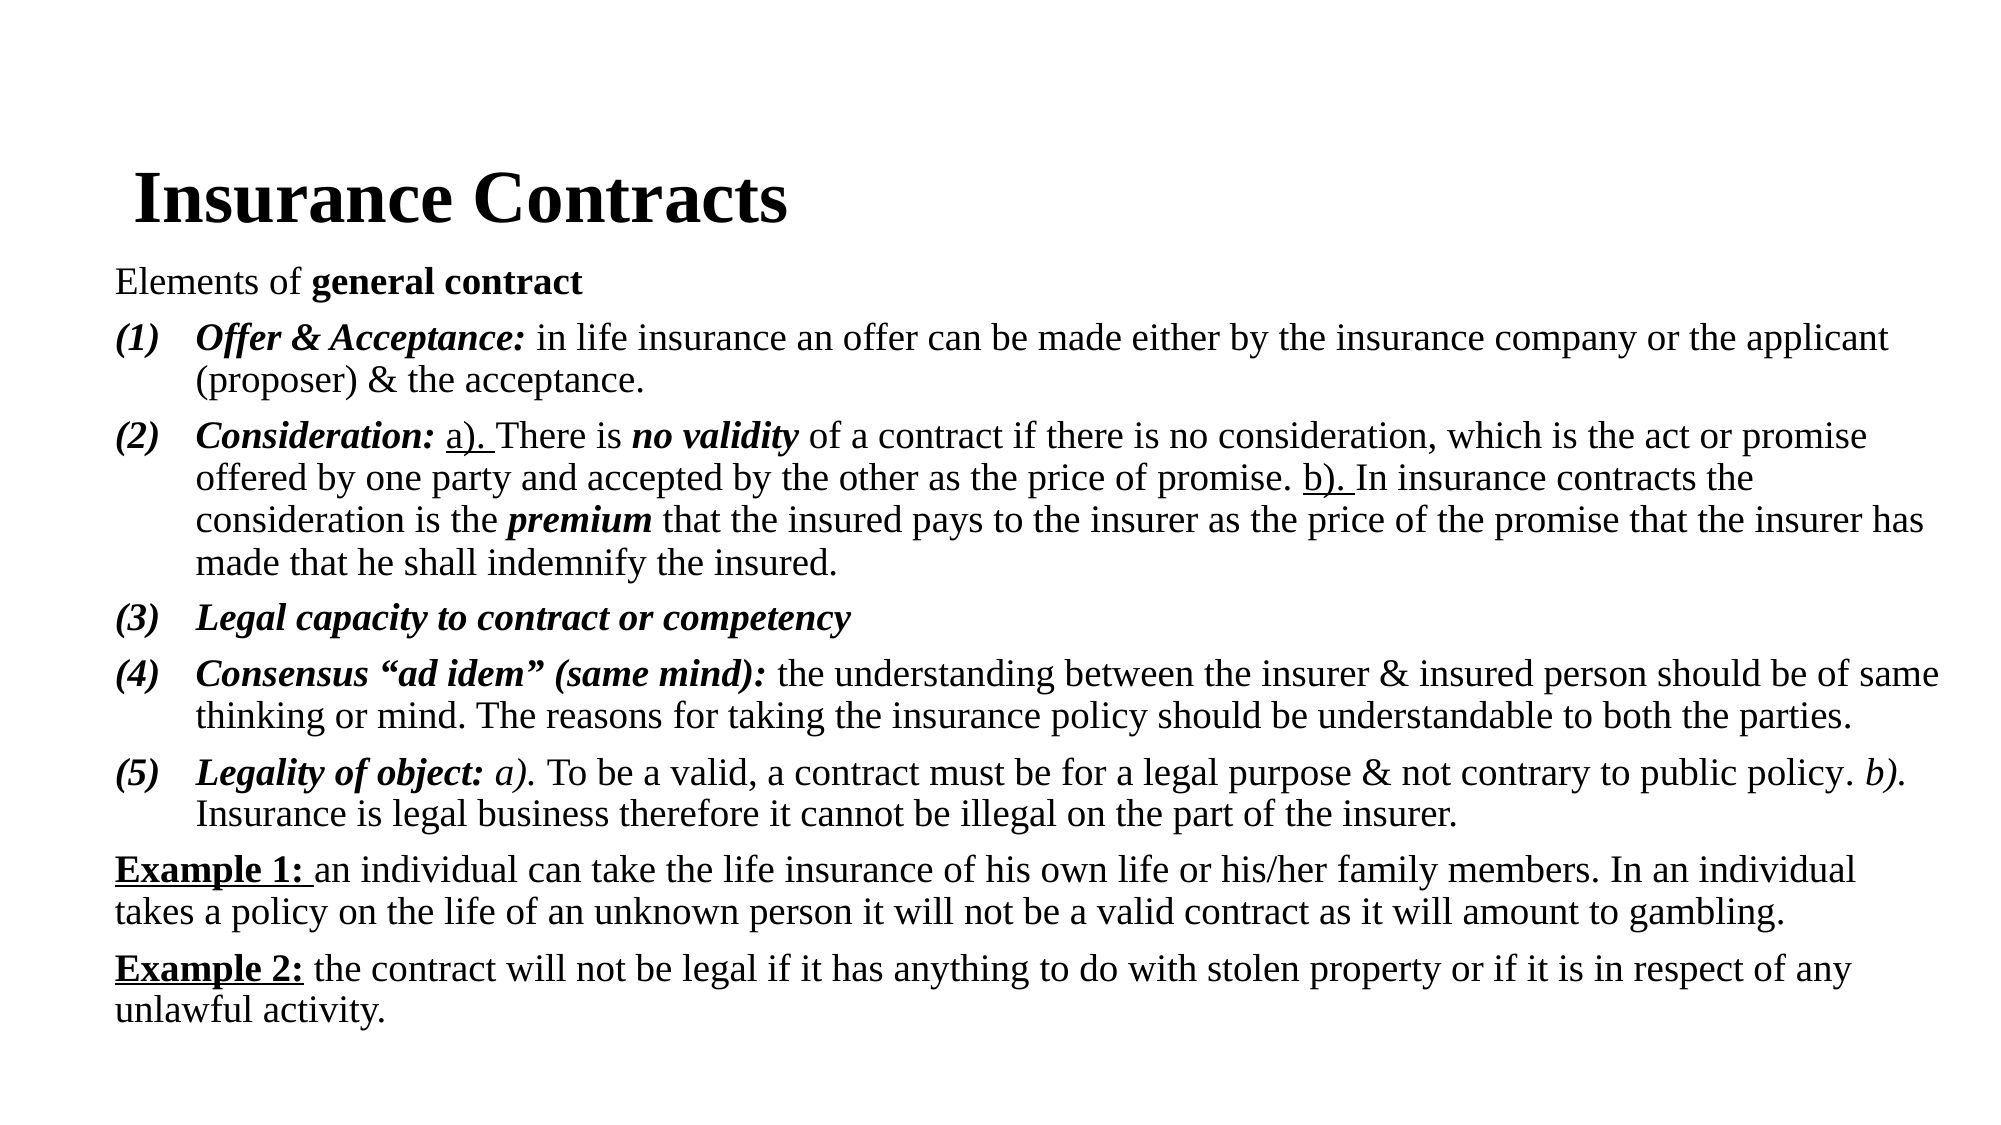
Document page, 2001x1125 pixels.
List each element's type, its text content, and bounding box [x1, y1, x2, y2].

list Elements of general contract Offer & Acceptance: in life insurance an offer can be made either by the insurance company or the applicant (proposer) & the acceptance. Consideration: a). There is no validity of a contract if there is no consideration, which is the act or promise offered by one party and accepted by the other as the price of promise. b). In insurance contracts the consideration is the premium that the insured pays to the insurer as the price of the promise that the insurer has made that he shall indemnify the insured. Legal capacity to contract or competency Consensus “ad idem” (same mind): the understanding between the insurer & insured person should be of same thinking or mind. The reasons for taking the insurance policy should be understandable to both the parties. Legality of object: a). To be a valid, a contract must be for a legal purpose & not contrary to public policy. b). Insurance is legal business therefore it cannot be illegal on the part of the insurer. Example 1: an individual can take the life insurance of his own life or his/her family members. In an individual takes a policy on the life of an unknown person it will not be a valid contract as it will amount to gambling. Example 2: the contract will not be legal if it has anything to do with stolen property or if it is in respect of any unlawful activity. [99, 253, 1963, 1079]
title Insurance Contracts [118, 143, 1918, 253]
